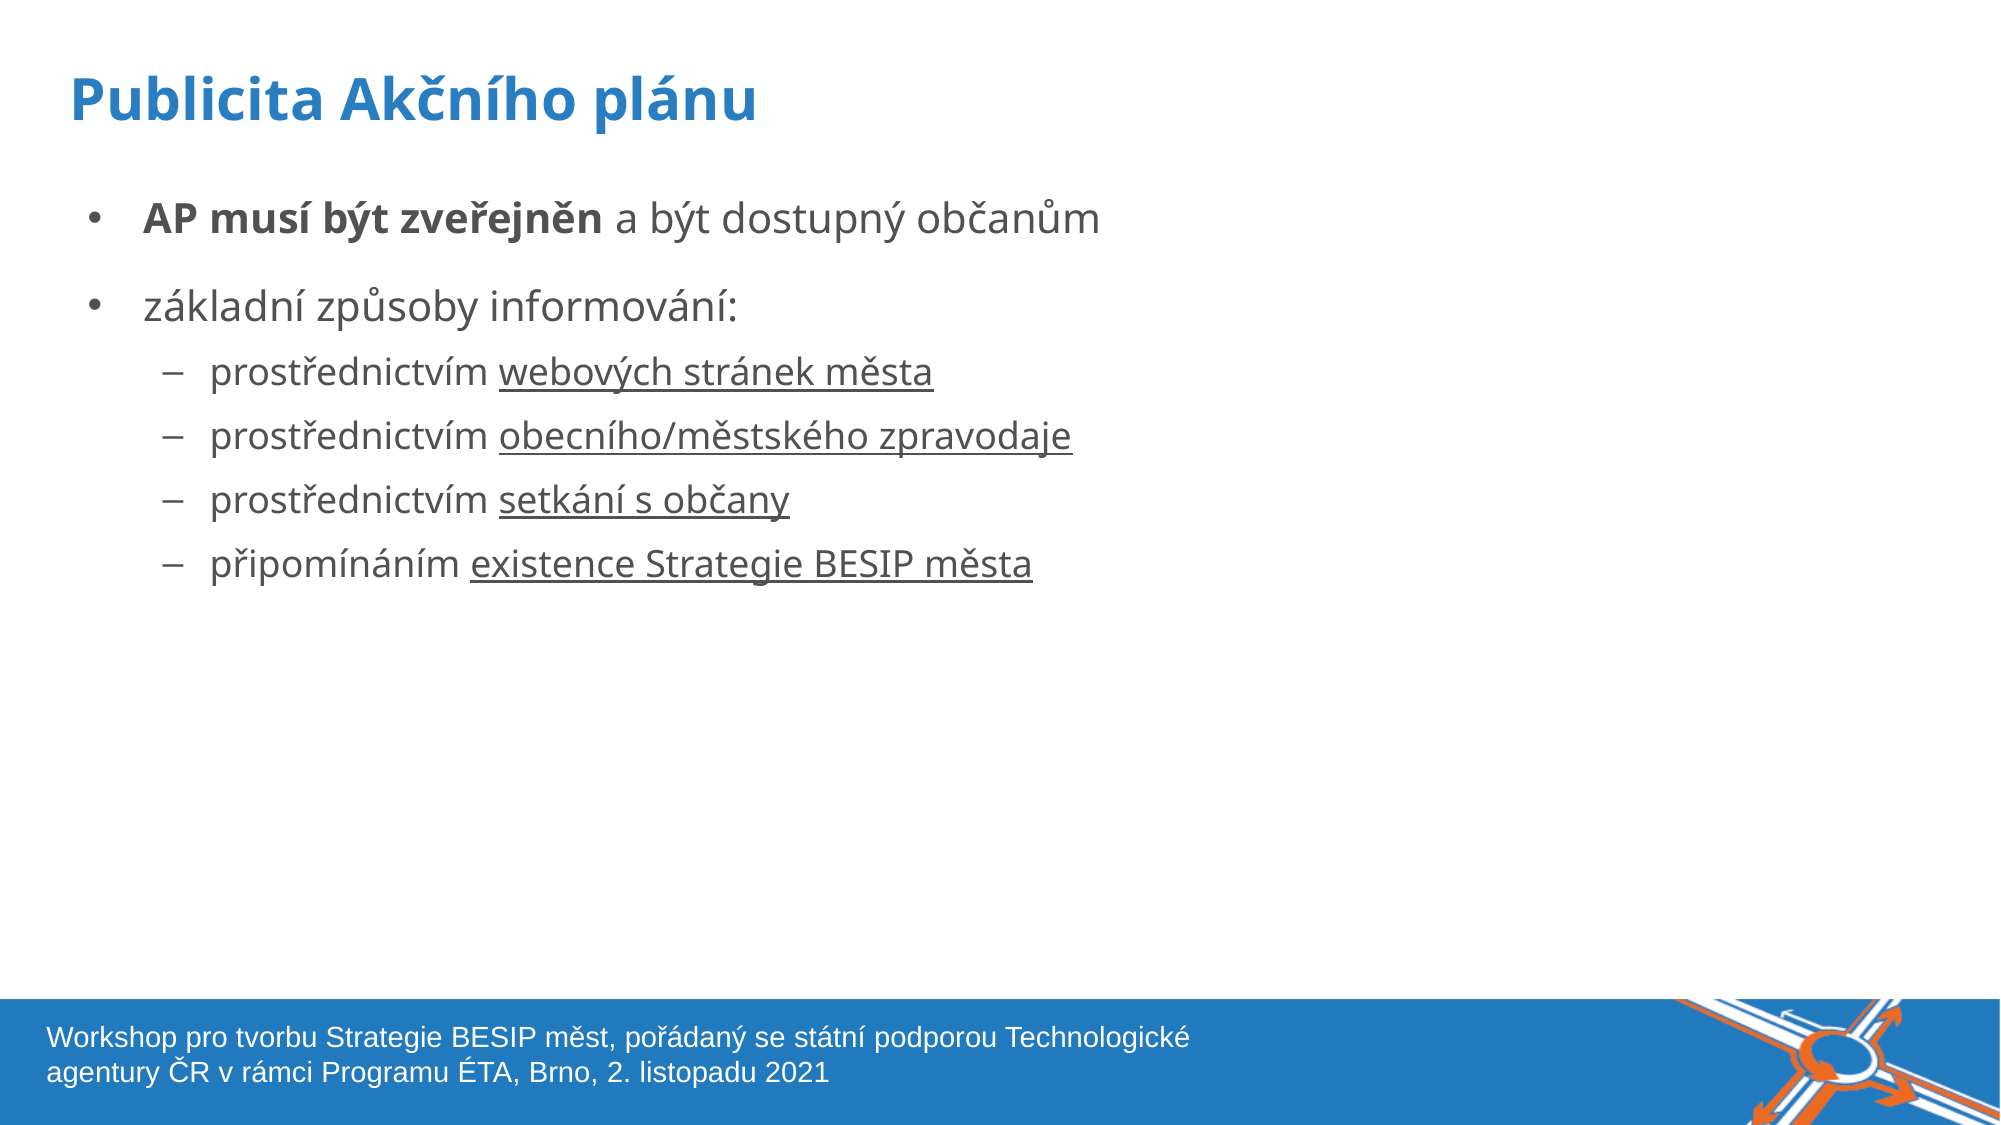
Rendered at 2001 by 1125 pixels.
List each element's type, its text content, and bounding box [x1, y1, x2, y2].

text_box Workshop pro tvorbu Strategie BESIP měst, pořádaný se státní podporou Technologické agentury ČR v rámci Programu ÉTA, Brno, 2. listopadu 2021 [31, 1011, 1257, 1097]
picture [0, 999, 2000, 1125]
text_box Publicita Akčního plánu [55, 54, 1482, 140]
text_box AP musí být zveřejněn a být dostupný občanům základní způsoby informování: prostřednictvím webových stránek města prostřednictvím obecního/městského zpravodaje prostřednictvím setkání s občany připomínáním existence Strategie BESIP města [72, 184, 1464, 593]
